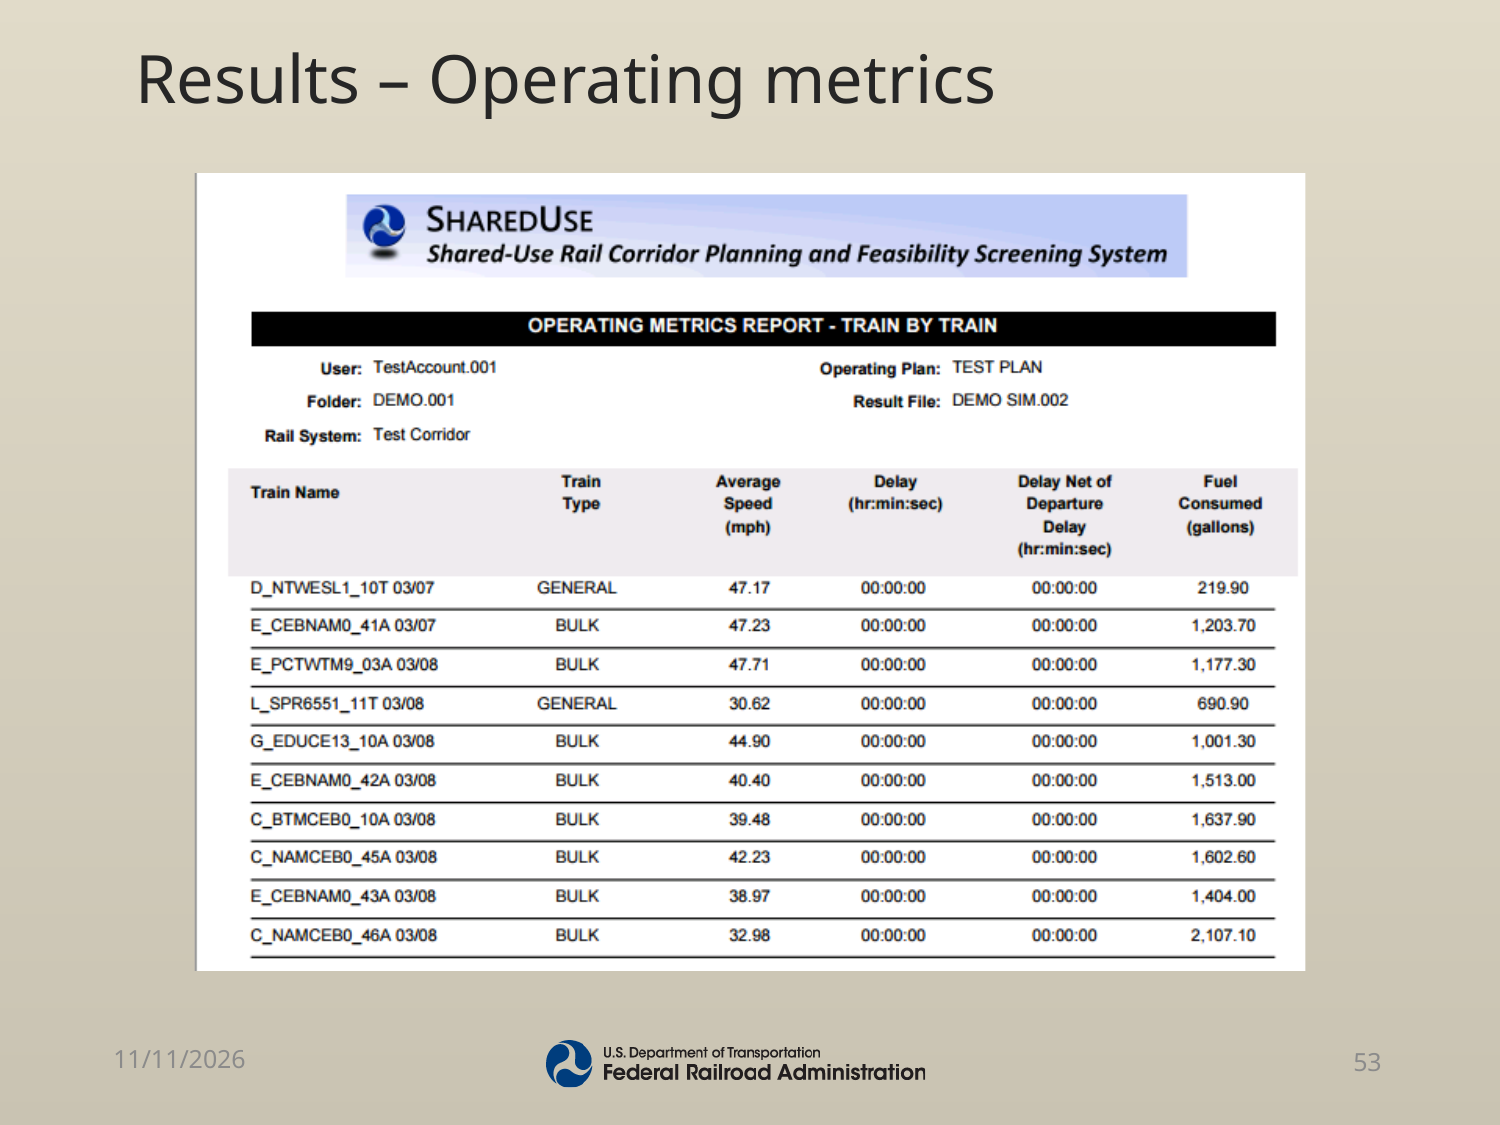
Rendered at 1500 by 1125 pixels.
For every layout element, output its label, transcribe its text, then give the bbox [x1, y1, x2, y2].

picture [194, 173, 1306, 971]
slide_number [98, 1030, 436, 1091]
slide_number 53 [1059, 1033, 1397, 1094]
picture [526, 1035, 926, 1088]
title Results – Operating metrics [120, 20, 1380, 145]
